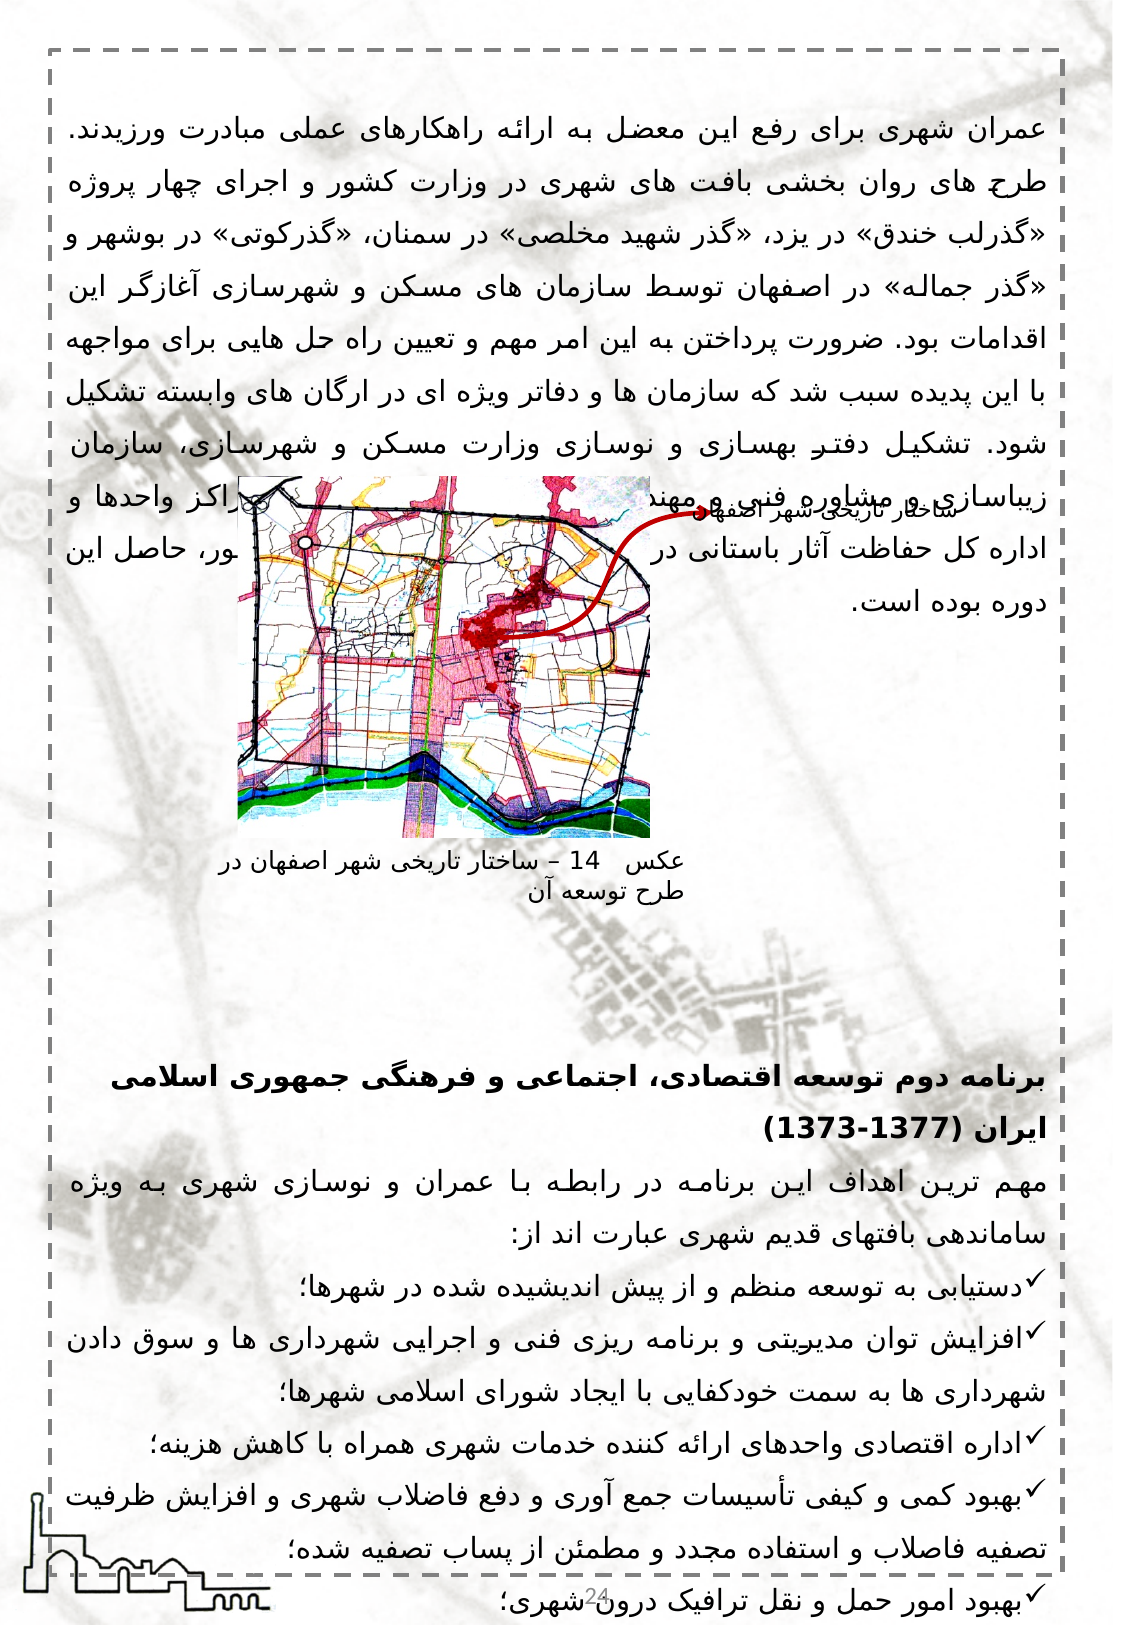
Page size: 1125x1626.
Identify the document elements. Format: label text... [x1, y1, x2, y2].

text_box عمران شهری برای رفع این معضل به ارائه راهکارهای عملی مبادرت ورزیدند. طرح های روان بخشی بافت های شهری در وزارت کشور و اجرای چهار پروژه «گذرلب خندق» در یزد، «گذر شهید مخلصی» در سمنان، «گذرکوتی» در بوشهر و «گذر جماله» در اصفهان توسط سازمان های مسکن و شهرسازی آغازگر این اقدامات بود. ضرورت پرداختن به این امر مهم و تعیین راه حل هایی برای مواجهه با این پدیده سبب شد که سازمان ها و دفاتر ویژه ای در ارگان های وابسته تشکیل شود. تشکیل دفتر بهسازی و نوسازی وزارت مسکن و شهرسازی، سازمان زیباسازی و مشاوره فنی و مهندسی شهری شهرداری و ادغام مراکز واحدها و اداره کل حفاظت آثار باستانی در قالب سازمان میراث فرهنگی کشور، حاصل این دوره بوده است. برنامه دوم توسعه اقتصادی، اجتماعی و فرهنگی جمهوری اسلامی ایران (1377-1373) مهم ترین اهداف این برنامه در رابطه با عمران و نوسازی شهری به ویژه ساماندهی بافتهای قدیم شهری عبارت اند از: دستیابی به توسعه منظم و از پیش اندیشیده شده در شهرها؛ افزایش توان مدیریتی و برنامه ریزی فنی و اجرایی شهرداری ها و سوق دادن شهرداری ها به سمت خودکفایی با ایجاد شورای اسلامی شهرها؛ اداره اقتصادی واحدهای ارائه کننده خدمات شهری همراه با کاهش هزینه؛ بهبود کمی و کیفی تأسیسات جمع آوری و دفع فاضلاب شهری و افزایش ظرفیت تصفیه فاصلاب و استفاده مجدد و مطمئن از پساب تصفیه شده؛ بهبود امور حمل و نقل ترافیک درون شهری؛ افزایش ایمنی و حفاظت شهرها و شهروندان در مقابل سوانح و حوادث طبیعی و نوسازی و بازسازی تأسیسات و تجهیزات شهرهای آسیب دیده؛ [48, 1378, 1065, 1577]
text_box 24 [362, 1550, 625, 1625]
picture [0, 255, 1125, 1369]
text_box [499, 512, 713, 638]
picture [13, 1419, 276, 1625]
text_box عمران شهری برای رفع این معضل به ارائه راهکارهای عملی مبادرت ورزیدند. طرح های روان بخشی بافت های شهری در وزارت کشور و اجرای چهار پروژه «گذرلب خندق» در یزد، «گذر شهید مخلصی» در سمنان، «گذرکوتی» در بوشهر و «گذر جماله» در اصفهان توسط سازمان های مسکن و شهرسازی آغازگر این اقدامات بود. ضرورت پرداختن به این امر مهم و تعیین راه حل هایی برای مواجهه با این پدیده سبب شد که سازمان ها و دفاتر ویژه ای در ارگان های وابسته تشکیل شود. تشکیل دفتر بهسازی و نوسازی وزارت مسکن و شهرسازی، سازمان زیباسازی و مشاوره فنی و مهندسی شهری شهرداری و ادغام مراکز واحدها و اداره کل حفاظت آثار باستانی در قالب سازمان میراث فرهنگی کشور، حاصل این دوره بوده است. برنامه دوم توسعه اقتصادی، اجتماعی و فرهنگی جمهوری اسلامی ایران (1377-1373) مهم ترین اهداف این برنامه در رابطه با عمران و نوسازی شهری به ویژه ساماندهی بافتهای قدیم شهری عبارت اند از: دستیابی به توسعه منظم و از پیش اندیشیده شده در شهرها؛ افزایش توان مدیریتی و برنامه ریزی فنی و اجرایی شهرداری ها و سوق دادن شهرداری ها به سمت خودکفایی با ایجاد شورای اسلامی شهرها؛ اداره اقتصادی واحدهای ارائه کننده خدمات شهری همراه با کاهش هزینه؛ بهبود کمی و کیفی تأسیسات جمع آوری و دفع فاضلاب شهری و افزایش ظرفیت تصفیه فاصلاب و استفاده مجدد و مطمئن از پساب تصفیه شده؛ بهبود امور حمل و نقل ترافیک درون شهری؛ افزایش ایمنی و حفاظت شهرها و شهروندان در مقابل سوانح و حوادث طبیعی و نوسازی و بازسازی تأسیسات و تجهیزات شهرهای آسیب دیده؛ [48, 48, 1065, 254]
